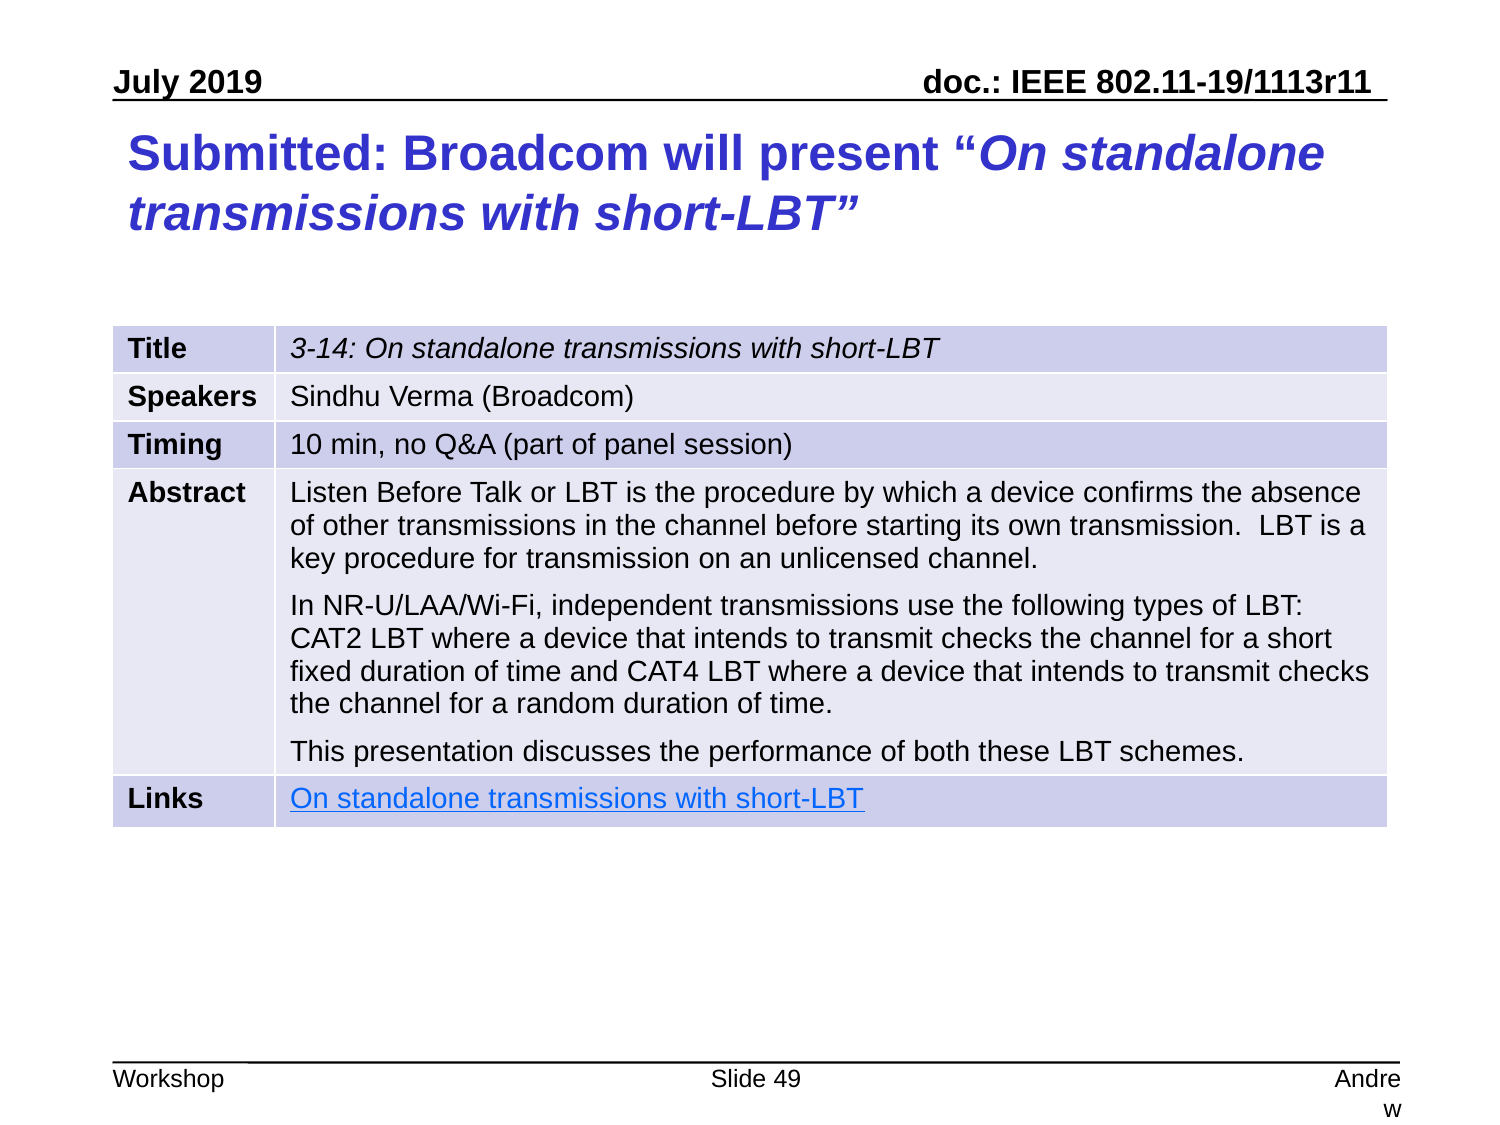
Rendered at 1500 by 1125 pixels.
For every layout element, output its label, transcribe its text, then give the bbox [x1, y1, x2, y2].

table_header Title [113, 326, 274, 372]
table_cell On standalone transmissions with short-LBT [276, 776, 1387, 827]
table_cell 10 min, no Q&A (part of panel session) [276, 422, 1387, 468]
footer Andrew Myles, Cisco [1320, 1061, 1402, 1093]
title Submitted: Broadcom will present “On standalone transmissions with short-LBT” [112, 112, 1388, 288]
table_cell Speakers [113, 374, 274, 420]
table_cell Sindhu Verma (Broadcom) [276, 374, 1387, 420]
table_cell Timing [113, 422, 274, 468]
slide_number Slide 49 [709, 1061, 803, 1093]
table_cell Links [113, 776, 274, 827]
table_header 3-14: On standalone transmissions with short-LBT [276, 326, 1387, 372]
table_cell Listen Before Talk or LBT is the procedure by which a device confirms the absence of other transmissions in the channel before starting its own transmission. LBT is a key procedure for transmission on an unlicensed channel. In NR-U/LAA/Wi-Fi, independent transmissions use the following types of LBT: CAT2 LBT where a device that intends to transmit checks the channel for a short fixed duration of time and CAT4 LBT where a device that intends to transmit checks the channel for a random duration of time. This presentation discusses the performance of both these LBT schemes. [276, 469, 1387, 774]
table_cell Abstract [113, 469, 274, 774]
